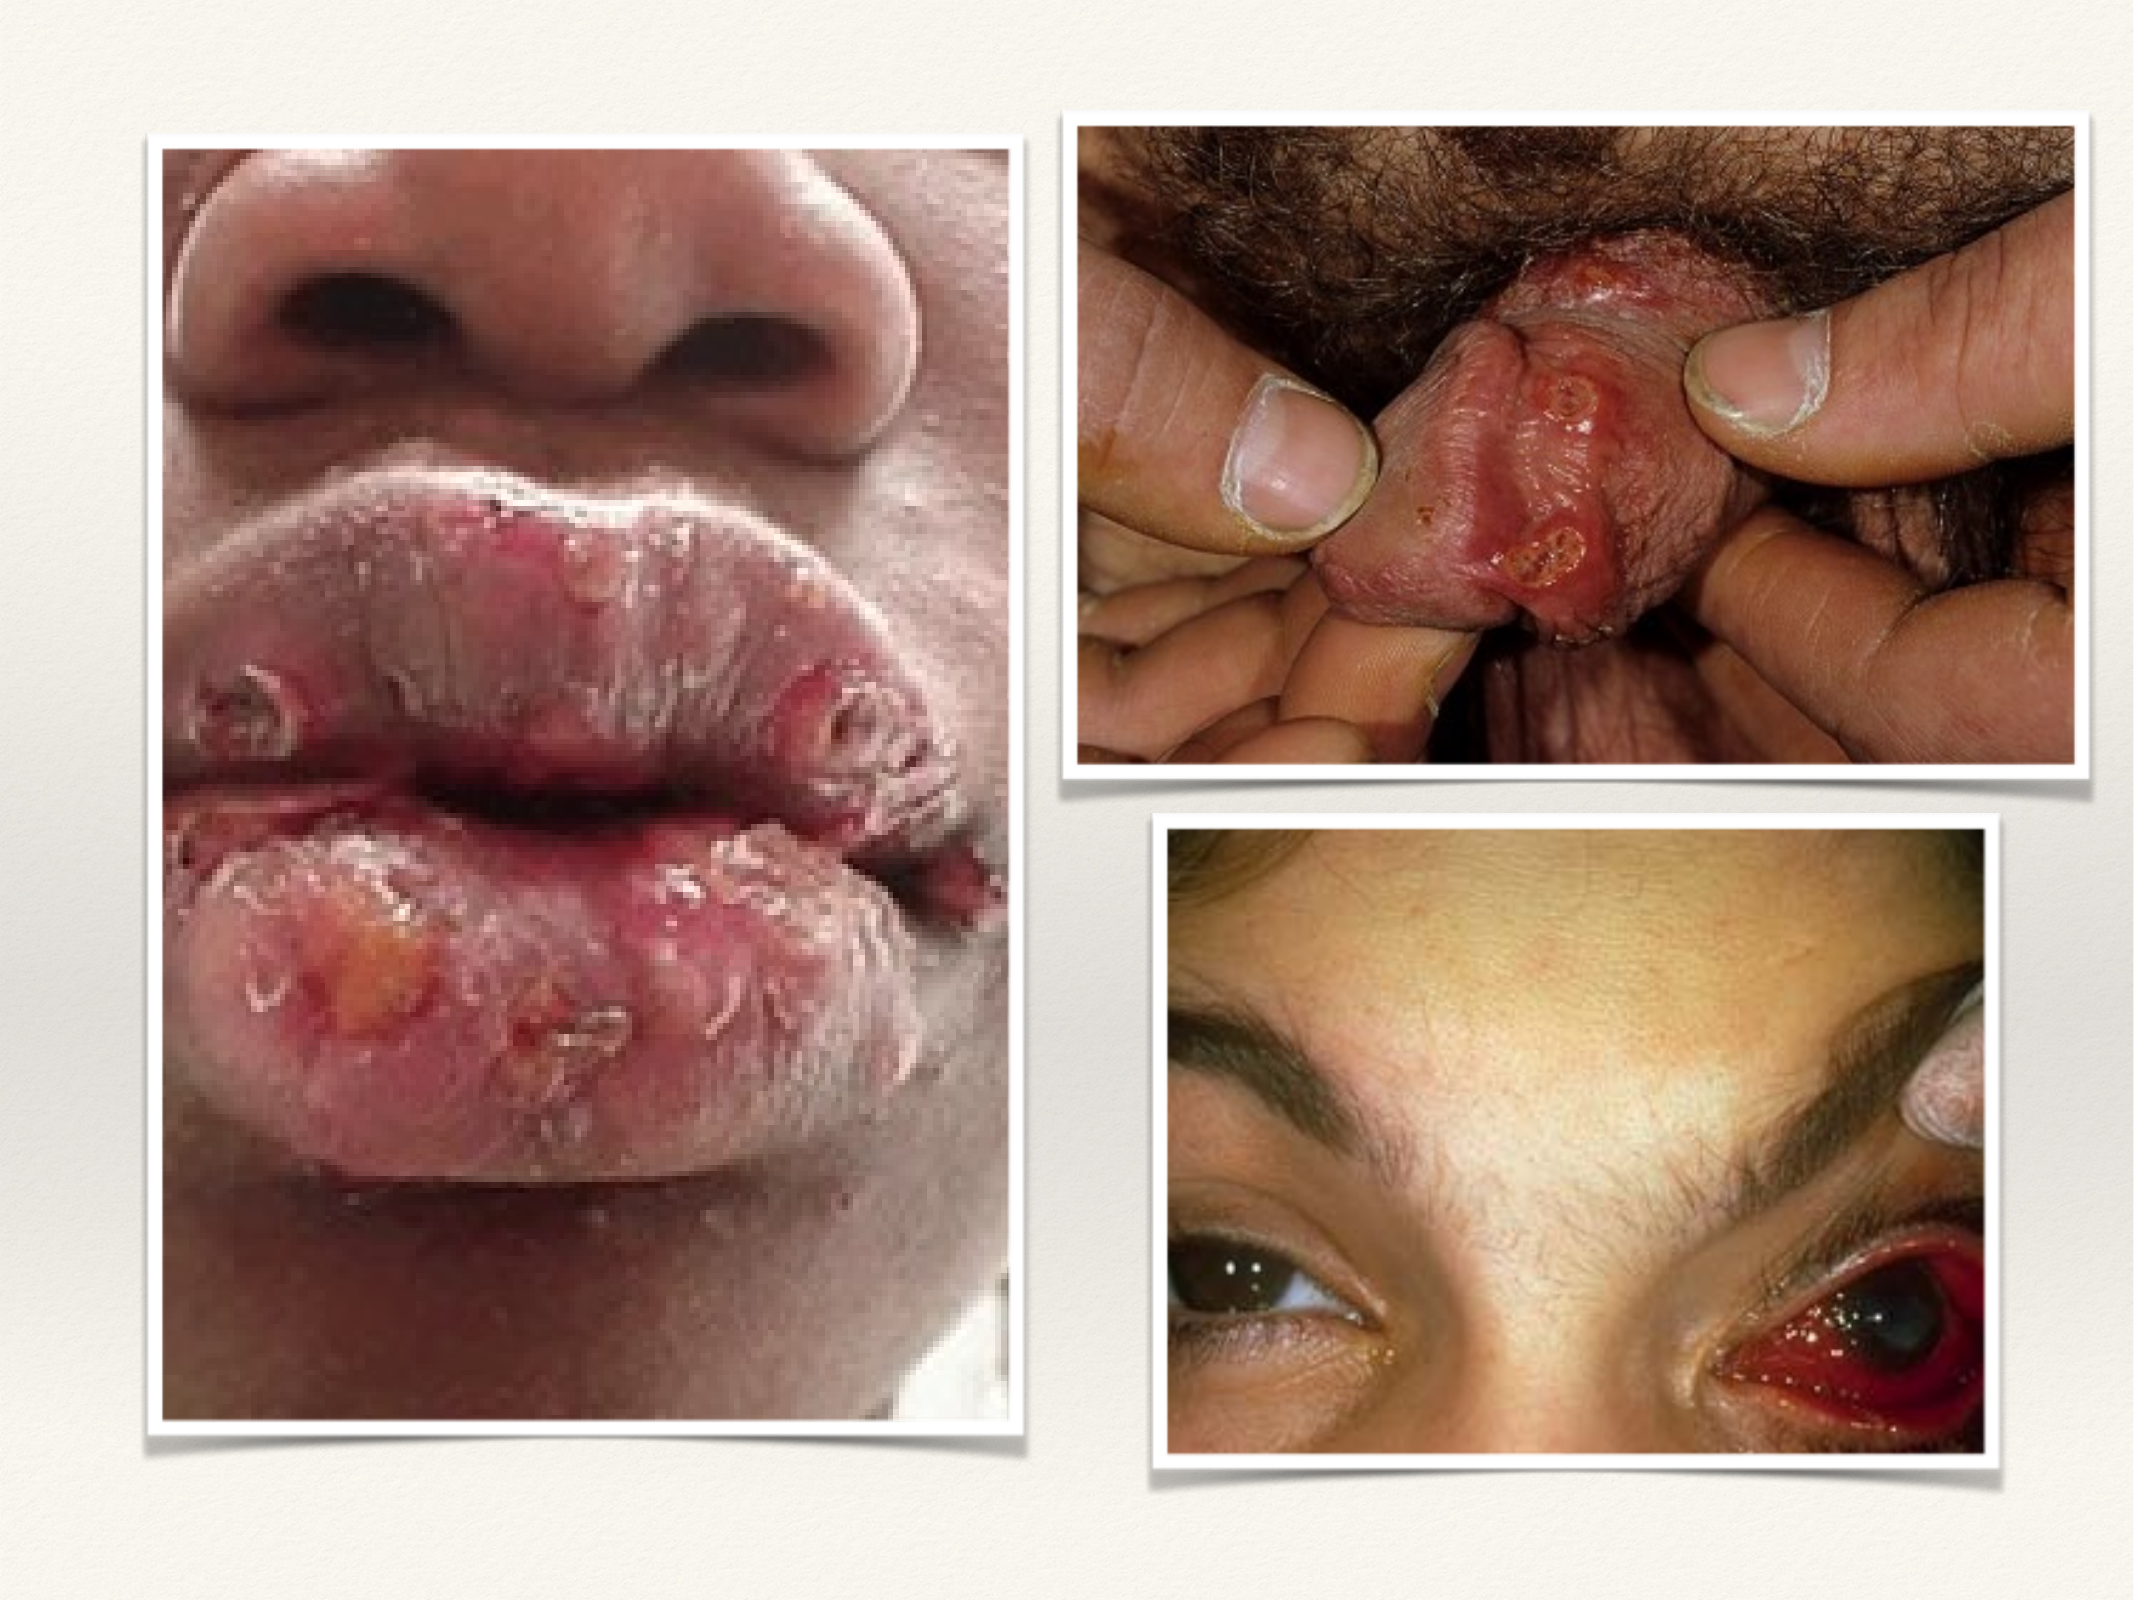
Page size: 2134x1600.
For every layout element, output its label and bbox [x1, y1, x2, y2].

picture [0, 0, 2134, 1600]
text_box [1054, 110, 2100, 809]
text_box [140, 133, 1034, 1467]
text_box [1144, 812, 2009, 1500]
